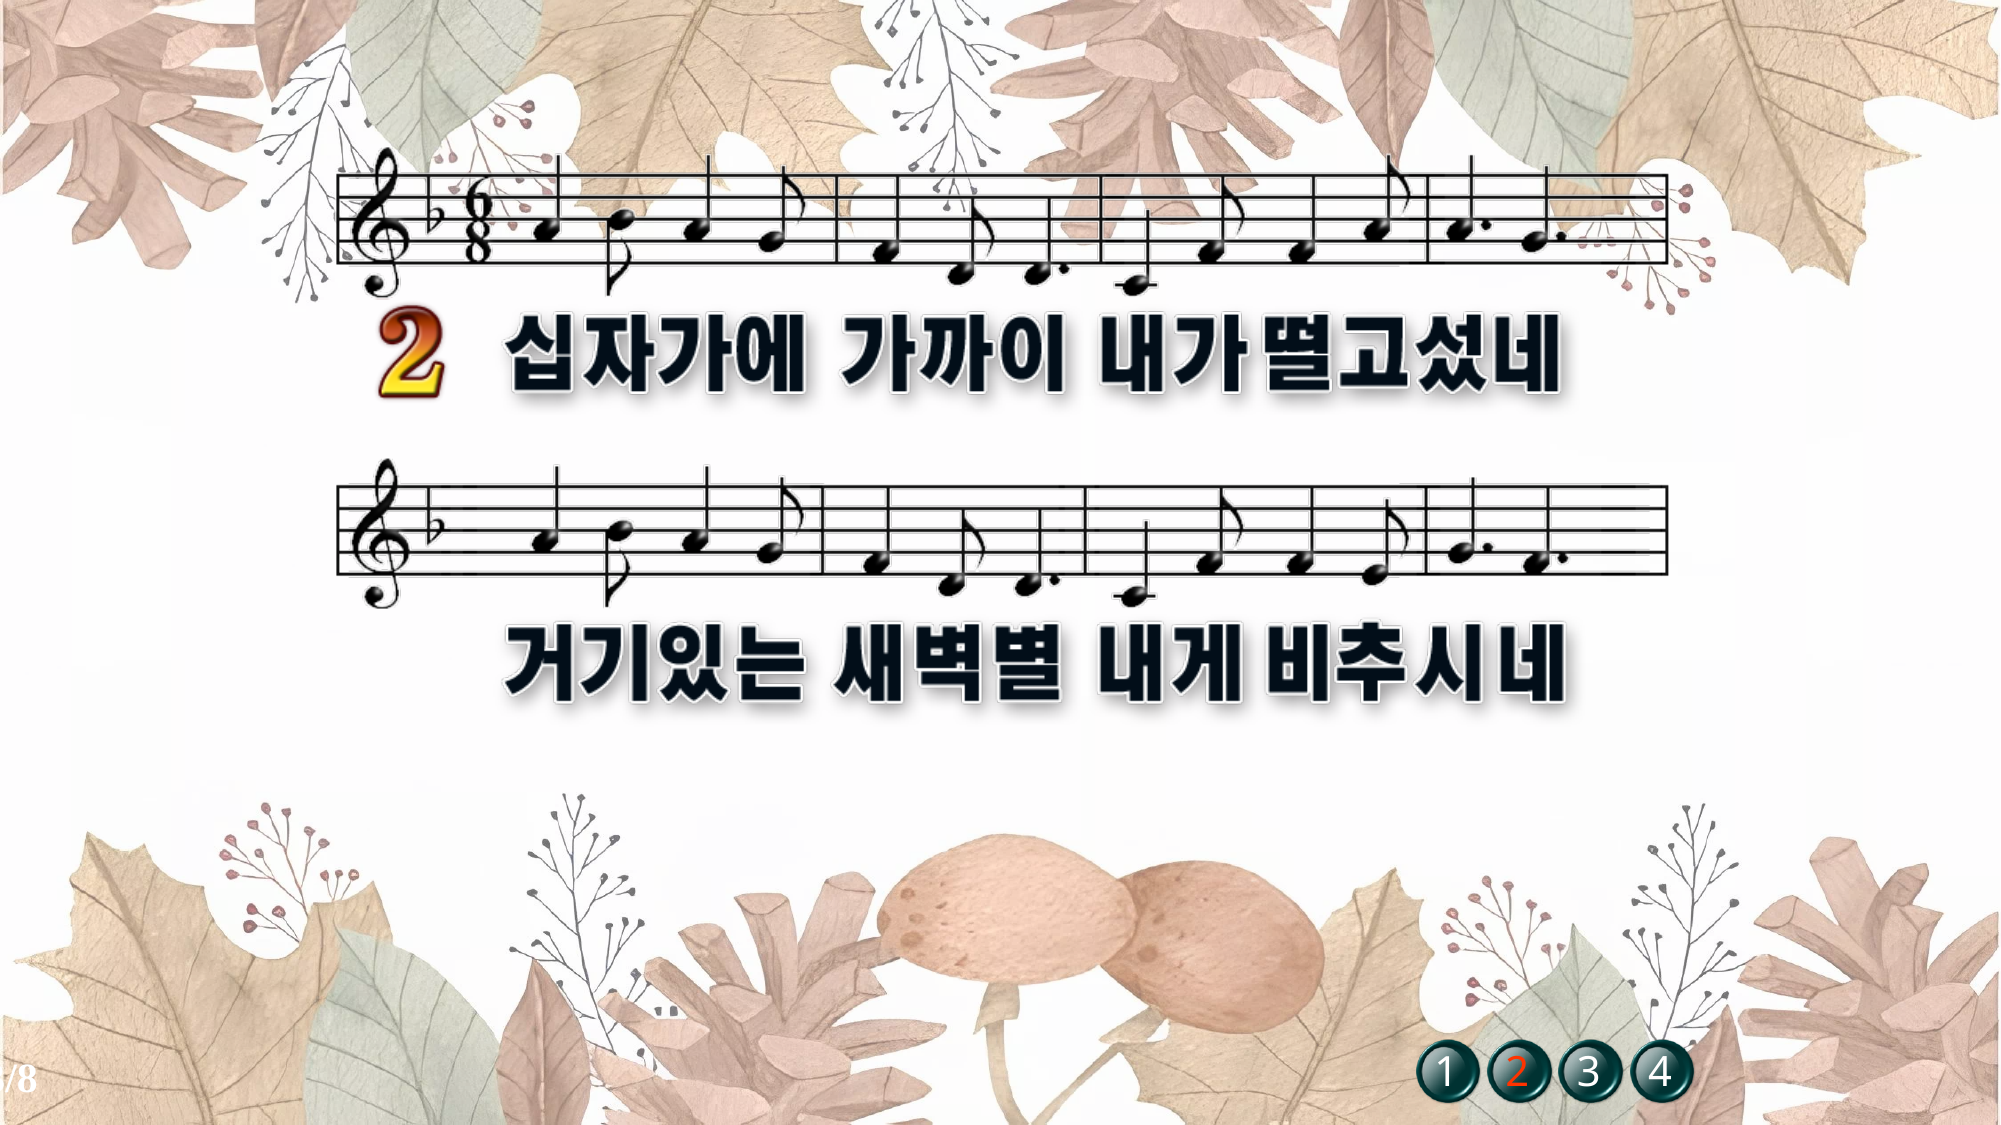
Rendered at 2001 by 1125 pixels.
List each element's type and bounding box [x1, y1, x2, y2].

text_box [1413, 1035, 1484, 1106]
text_box [1484, 1035, 1555, 1106]
text_box [1555, 1035, 1626, 1106]
picture [0, 0, 2001, 1125]
text_box [1627, 1035, 1697, 1106]
